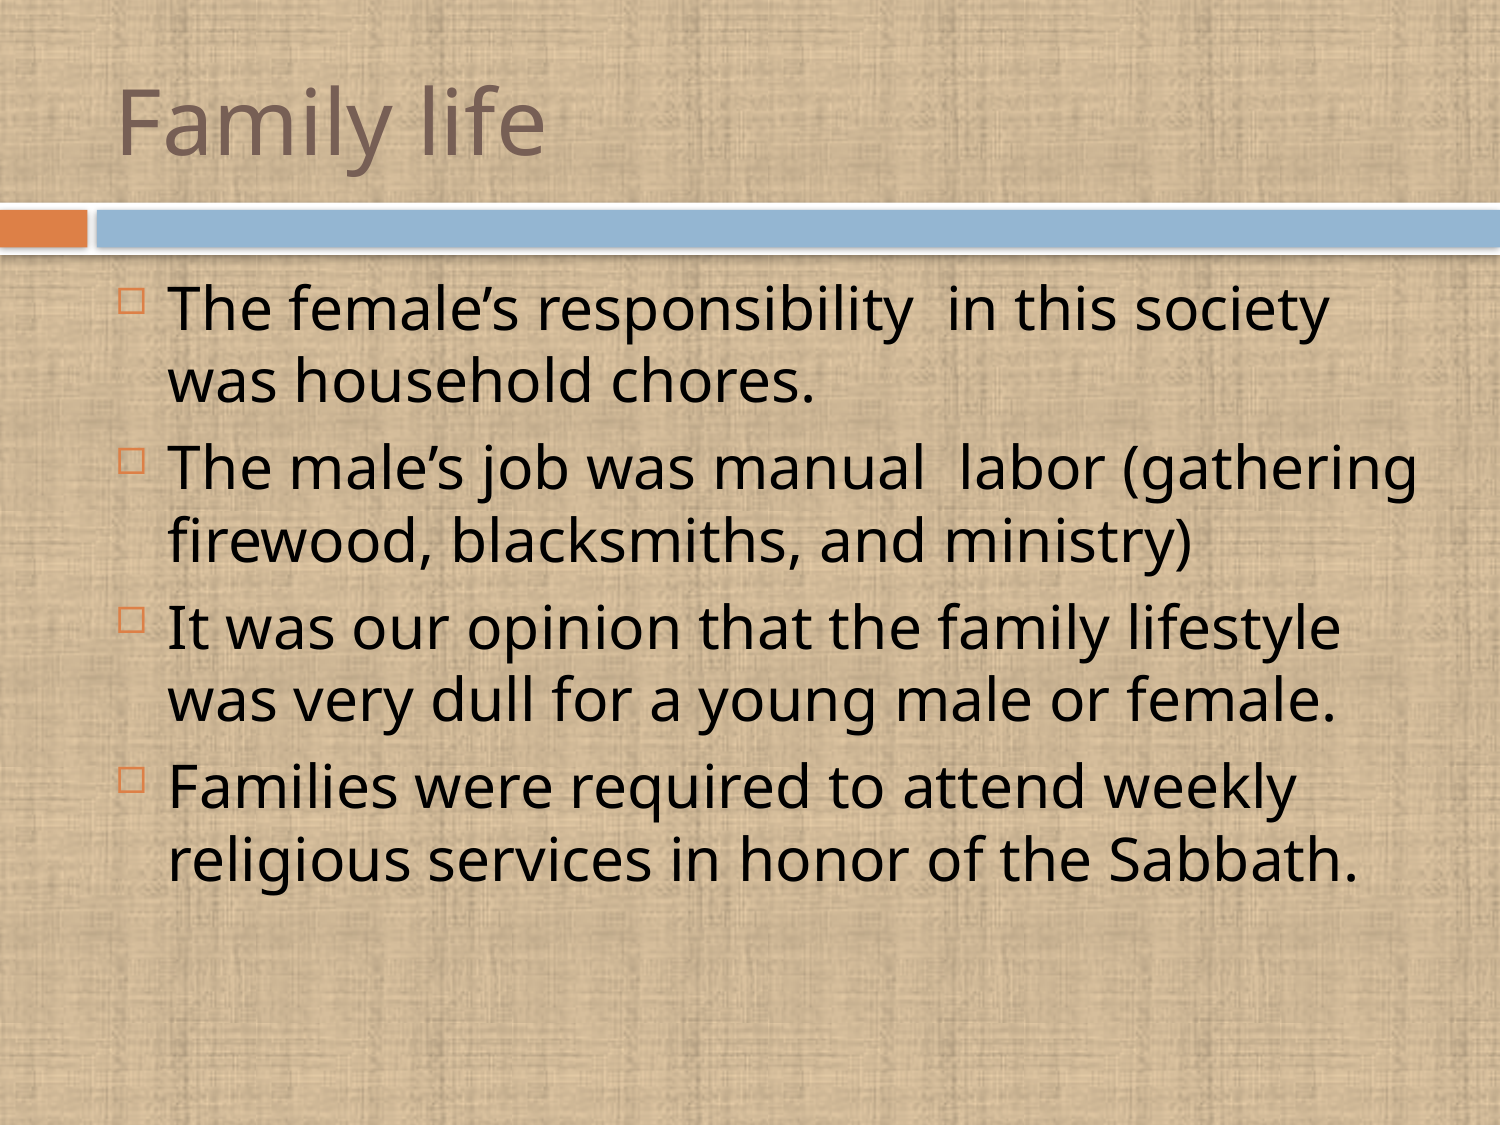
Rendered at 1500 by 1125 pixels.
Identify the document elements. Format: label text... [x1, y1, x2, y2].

title Family life [99, 37, 1438, 201]
list The female’s responsibility in this society was household chores. The male’s job was manual labor (gathering firewood, blacksmiths, and ministry) It was our opinion that the family lifestyle was very dull for a young male or female. Families were required to attend weekly religious services in honor of the Sabbath. [100, 262, 1439, 1006]
